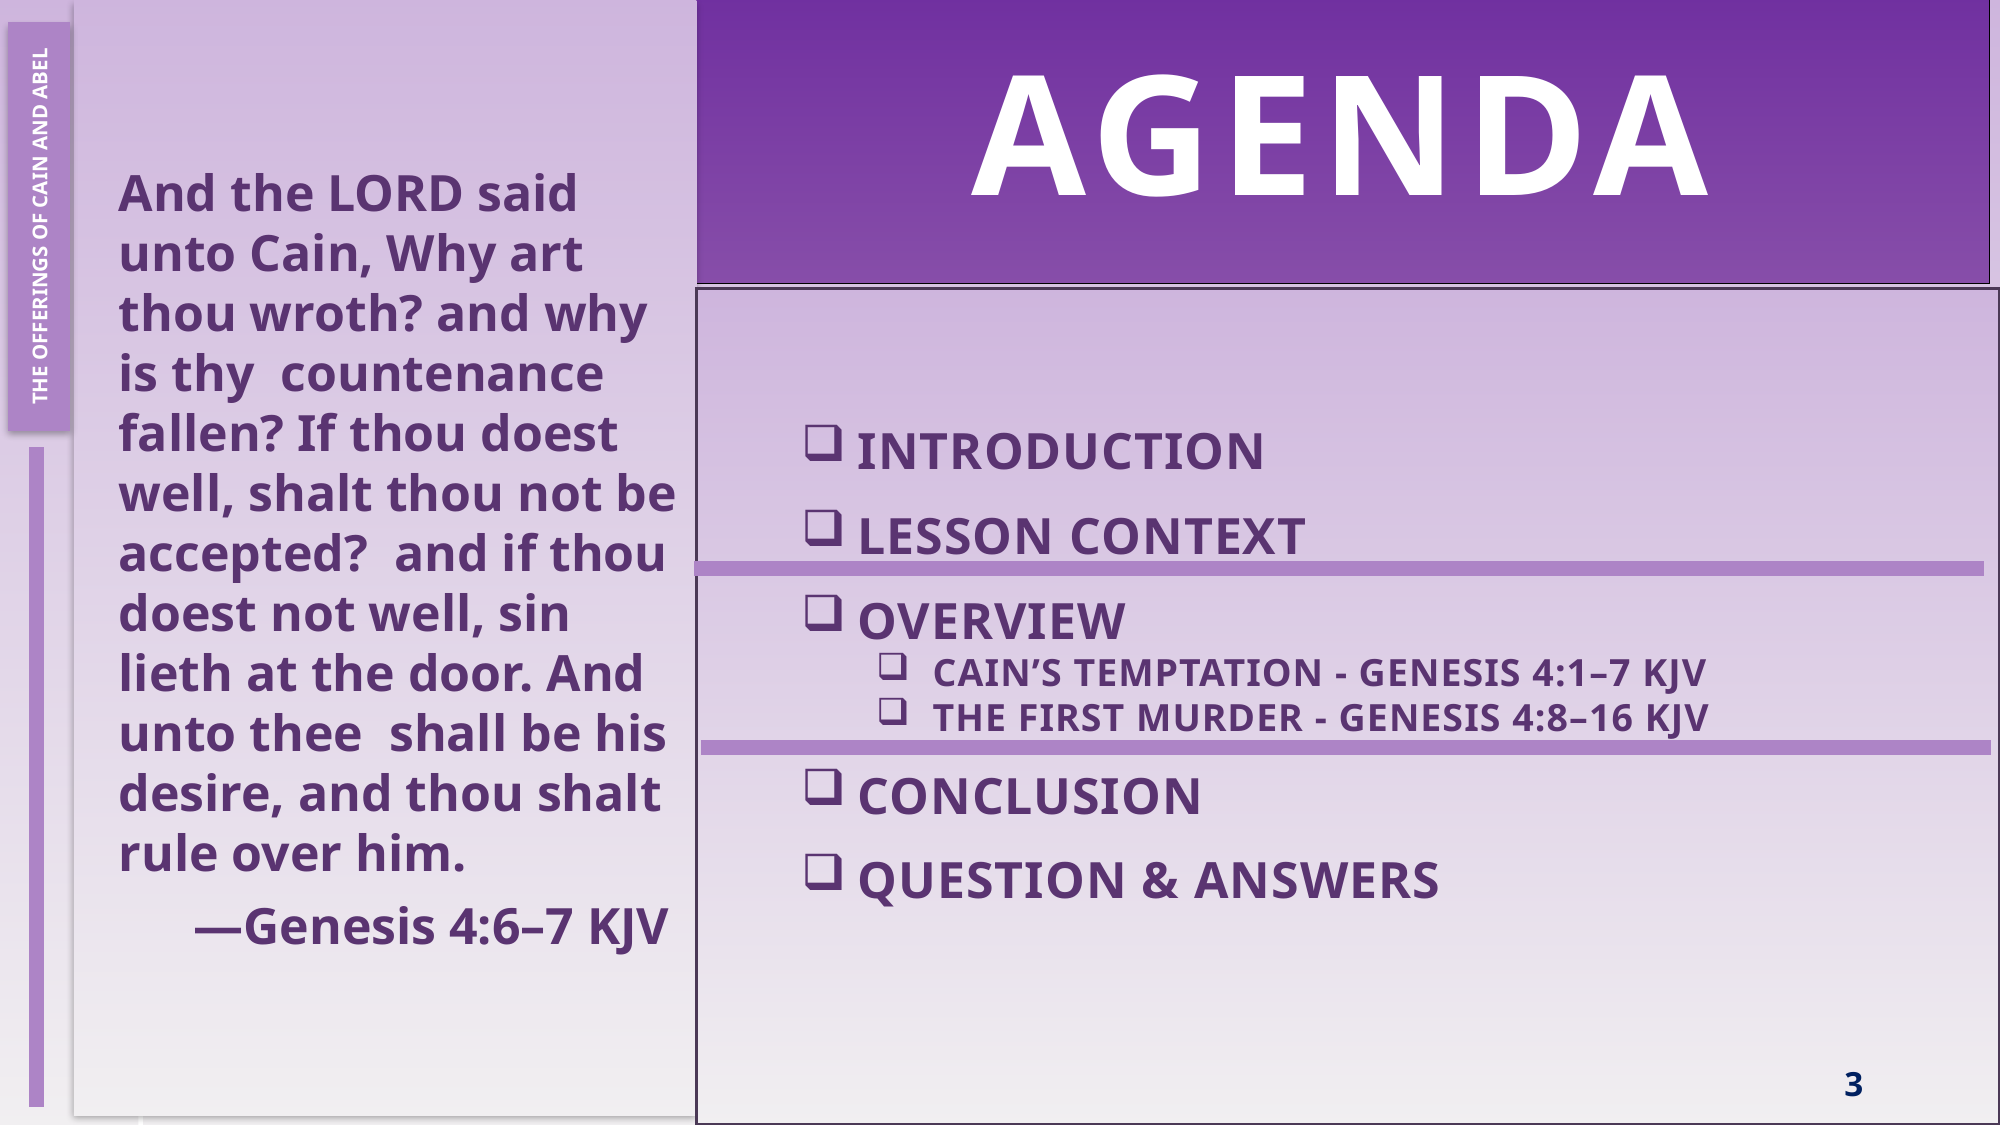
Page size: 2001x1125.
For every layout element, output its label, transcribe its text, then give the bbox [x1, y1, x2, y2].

text_box 3 [1434, 1055, 1879, 1116]
text_box And the LORD said unto Cain, Why art thou wroth? and why is thy countenance fallen? If thou doest well, shalt thou not be accepted? and if thou doest not well, sin lieth at the door. And unto thee shall be his desire, and thou shalt rule over him. —Genesis 4:6–7 KJV [73, 0, 697, 1116]
title Agenda [698, 0, 1990, 284]
text_box Introduction Lesson Context Overview Cain’s Temptation - Genesis 4:1–7 KJV The First Murder - Genesis 4:8–16 KJV Conclusion Question & Answers [695, 287, 2000, 1125]
text_box The Offerings of Cain and Abel [8, 22, 71, 431]
